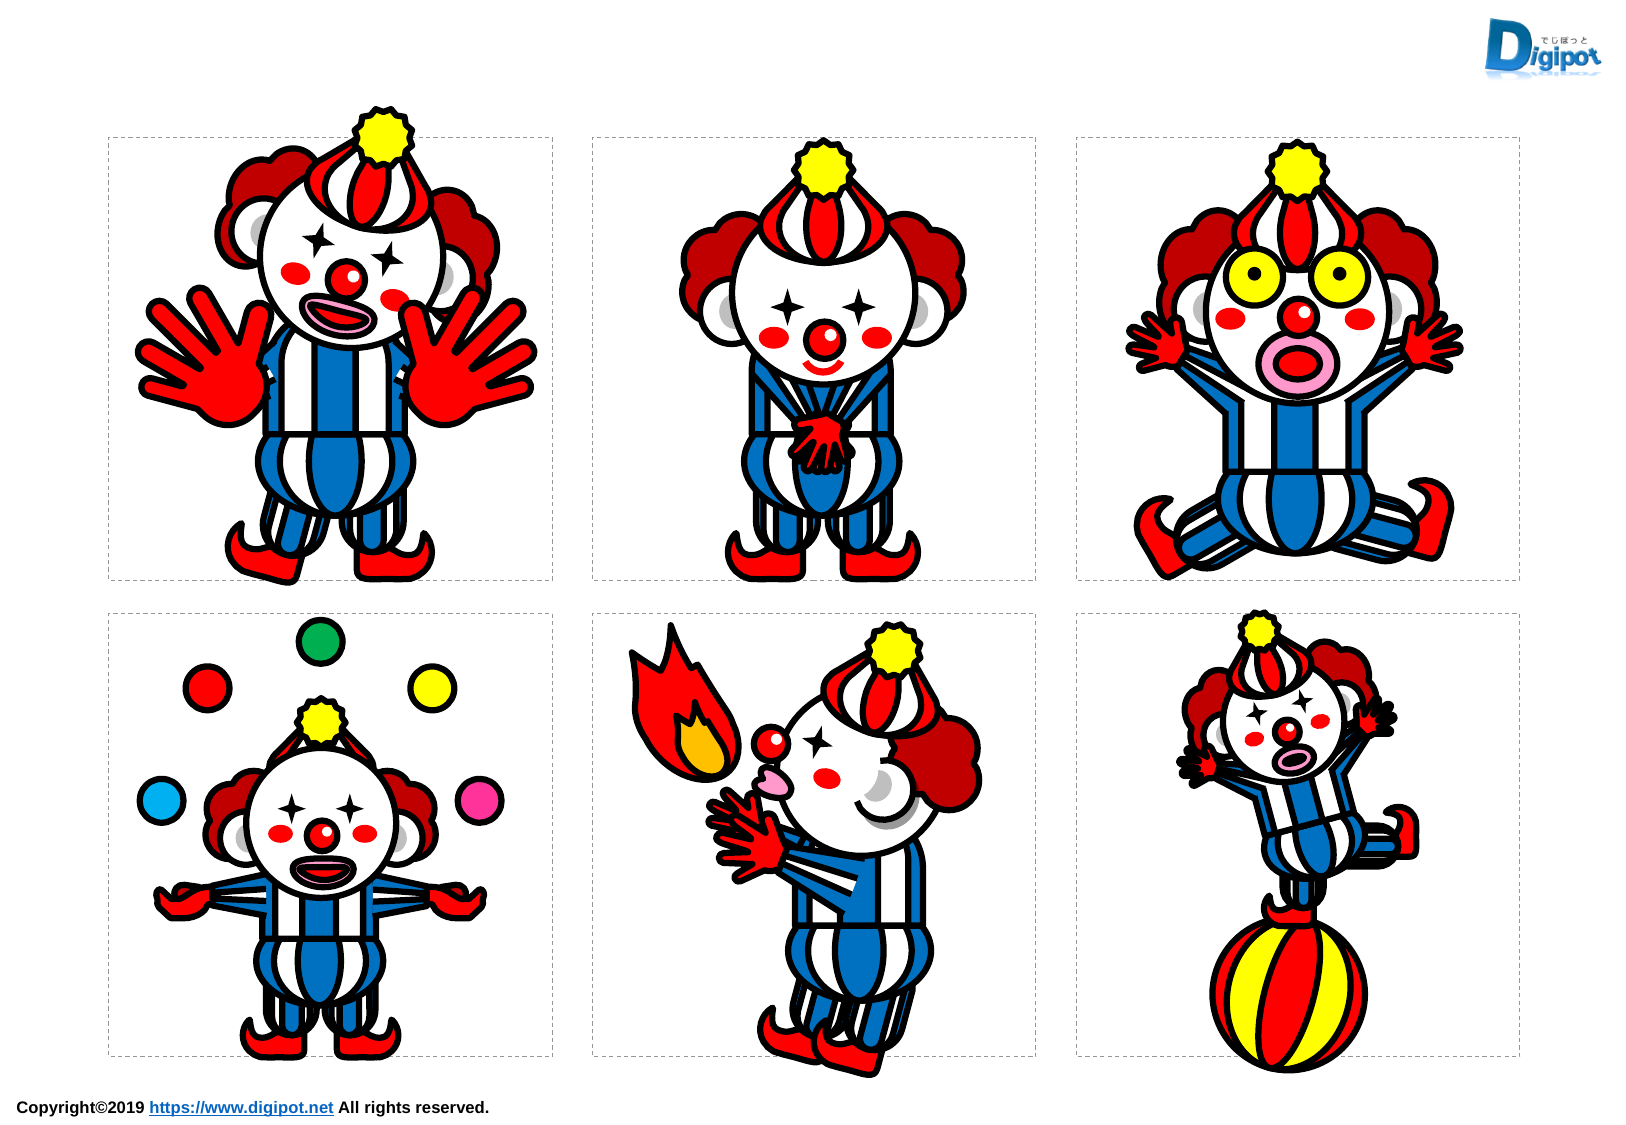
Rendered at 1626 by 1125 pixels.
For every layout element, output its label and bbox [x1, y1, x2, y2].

picture [1485, 18, 1602, 82]
text_box [631, 623, 980, 1072]
text_box [1174, 608, 1403, 1071]
text_box [682, 140, 964, 580]
text_box [134, 105, 539, 580]
text_box [139, 619, 502, 1058]
text_box [1122, 141, 1468, 572]
